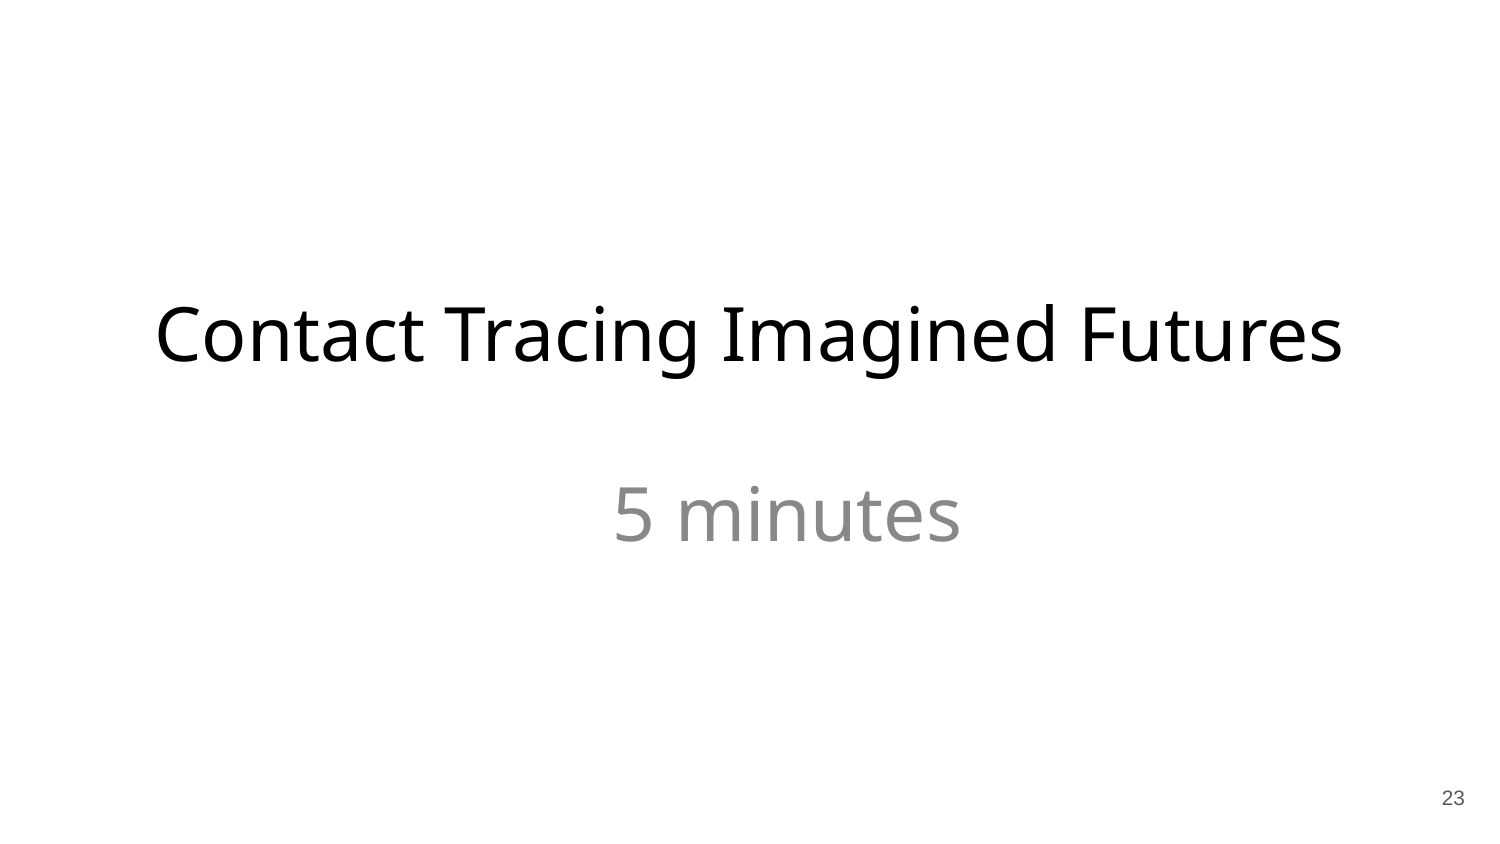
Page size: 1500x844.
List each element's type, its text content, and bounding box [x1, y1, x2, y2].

title Contact Tracing Imagined Futures 5 minutes [51, 352, 1449, 491]
slide_number 23 [1389, 764, 1480, 830]
